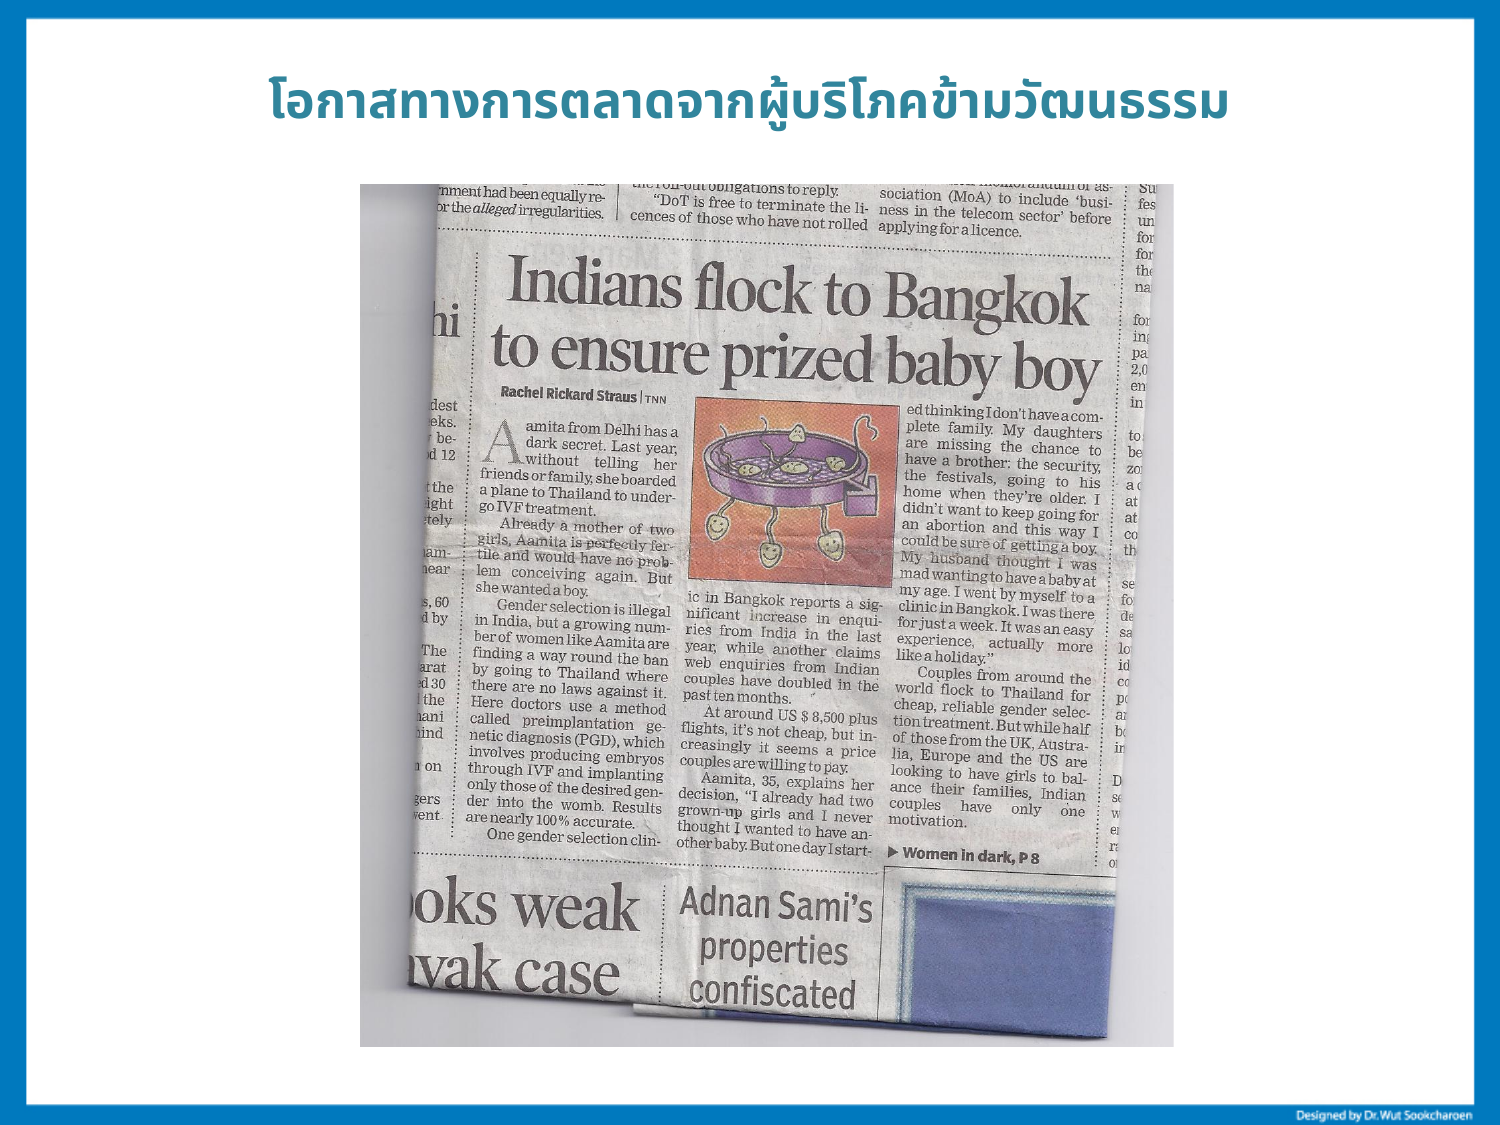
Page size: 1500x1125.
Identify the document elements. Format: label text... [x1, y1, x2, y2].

picture [0, 0, 1500, 61]
text_box โอกาสทางการตลาดจากผู้บริโภคข้ามวัฒนธรรม [0, 61, 1500, 137]
picture [0, 137, 1500, 1125]
